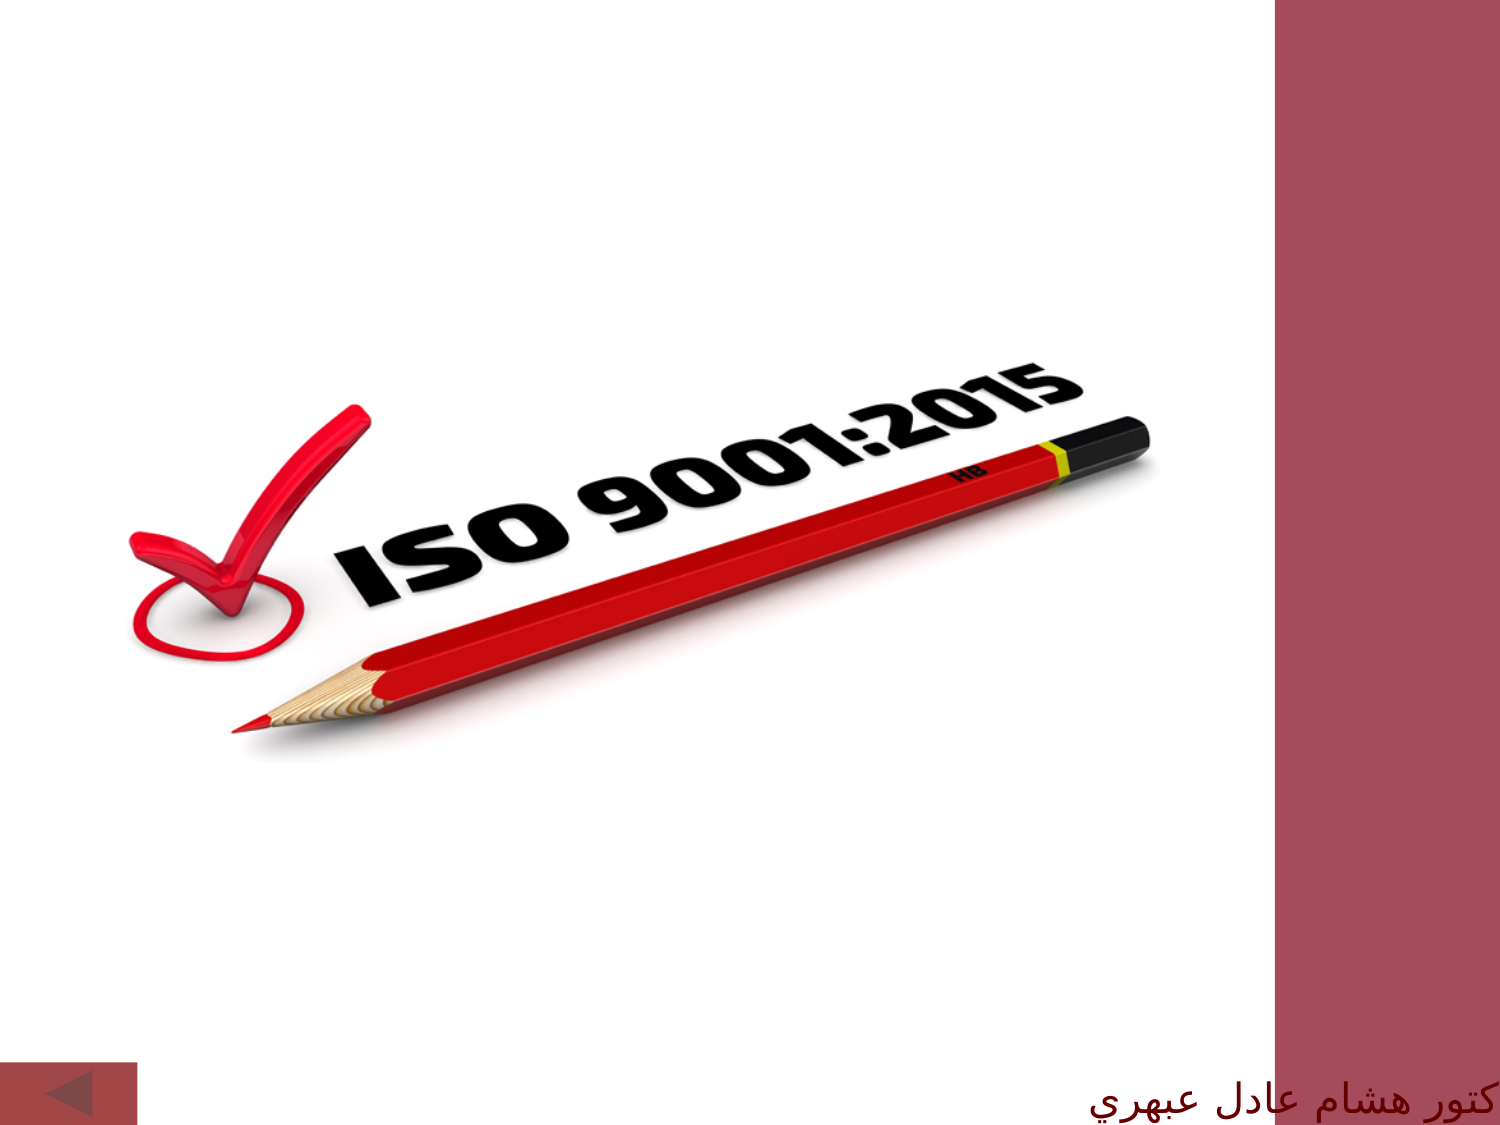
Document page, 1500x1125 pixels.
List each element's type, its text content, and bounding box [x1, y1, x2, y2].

text_box [1273, 0, 1500, 1064]
picture [0, 337, 1277, 763]
text_box الدكتور هشام عادل عبهري [1073, 1064, 1500, 1125]
text_box [0, 1060, 140, 1125]
